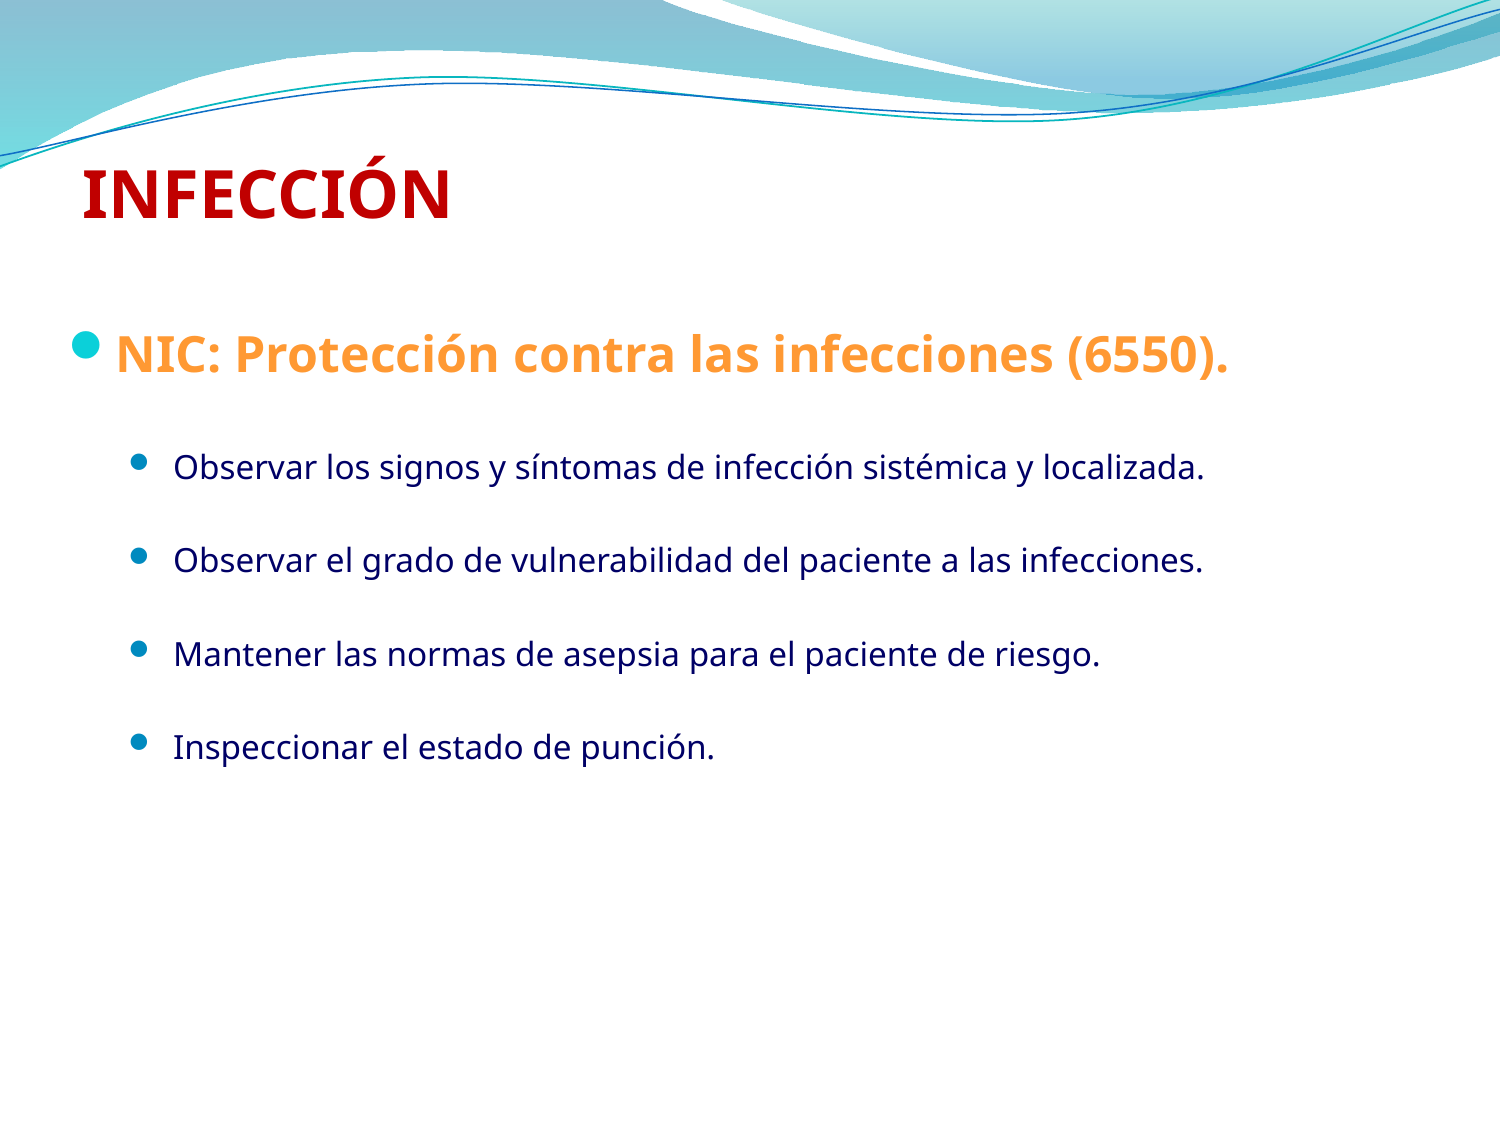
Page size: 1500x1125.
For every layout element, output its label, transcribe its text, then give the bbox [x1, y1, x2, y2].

title INFECCIÓN [81, 70, 1421, 232]
list NIC: Protección contra las infecciones (6550). Observar los signos y síntomas de infección sistémica y localizada. Observar el grado de vulnerabilidad del paciente a las infecciones. Mantener las normas de asepsia para el paciente de riesgo. Inspeccionar el estado de punción. [52, 326, 1413, 1059]
